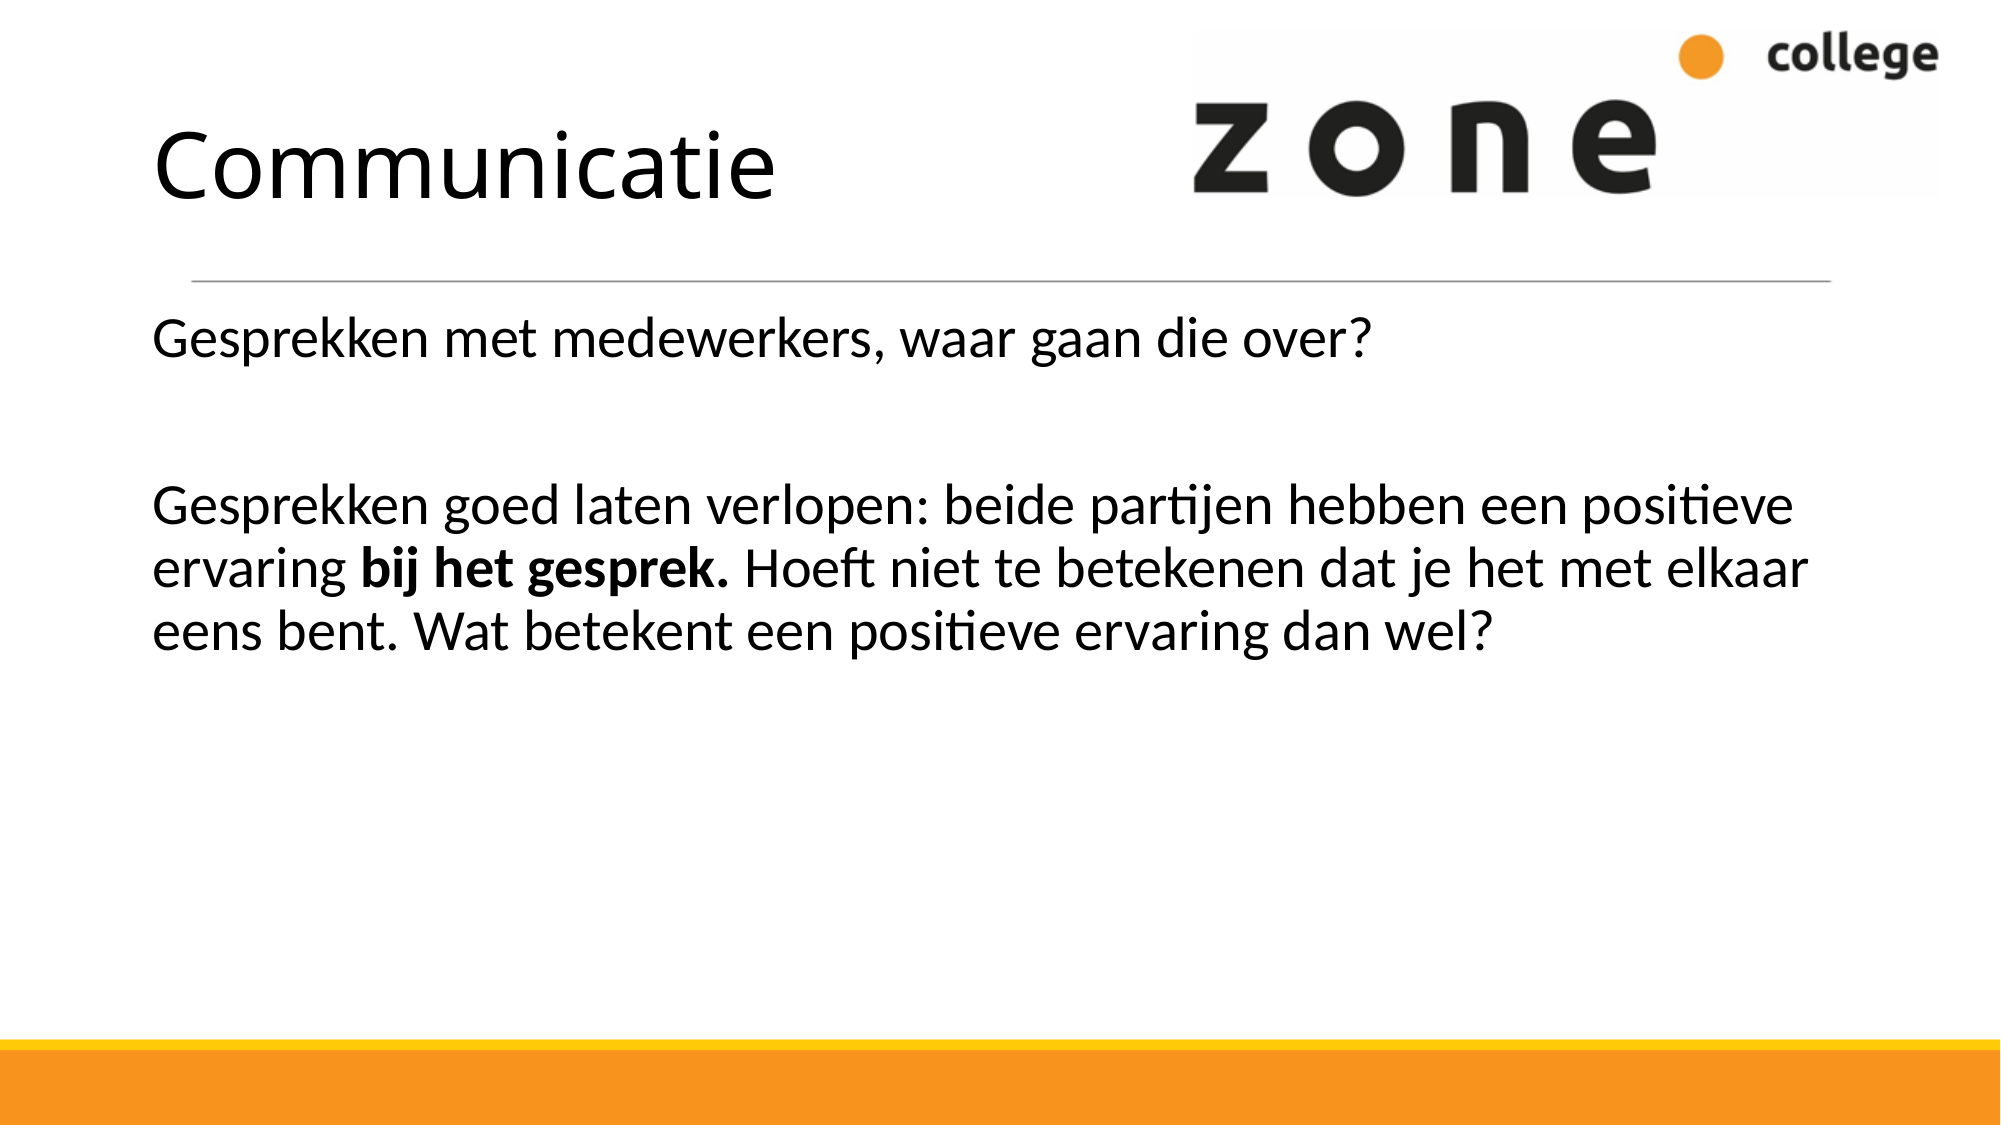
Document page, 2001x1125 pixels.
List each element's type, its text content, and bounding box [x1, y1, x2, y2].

list Gesprekken met medewerkers, waar gaan die over? Gesprekken goed laten verlopen: beide partijen hebben een positieve ervaring bij het gesprek. Hoeft niet te betekenen dat je het met elkaar eens bent. Wat betekent een positieve ervaring dan wel? [137, 299, 1863, 825]
picture [0, 0, 2001, 1125]
title Communicatie [137, 59, 1863, 278]
